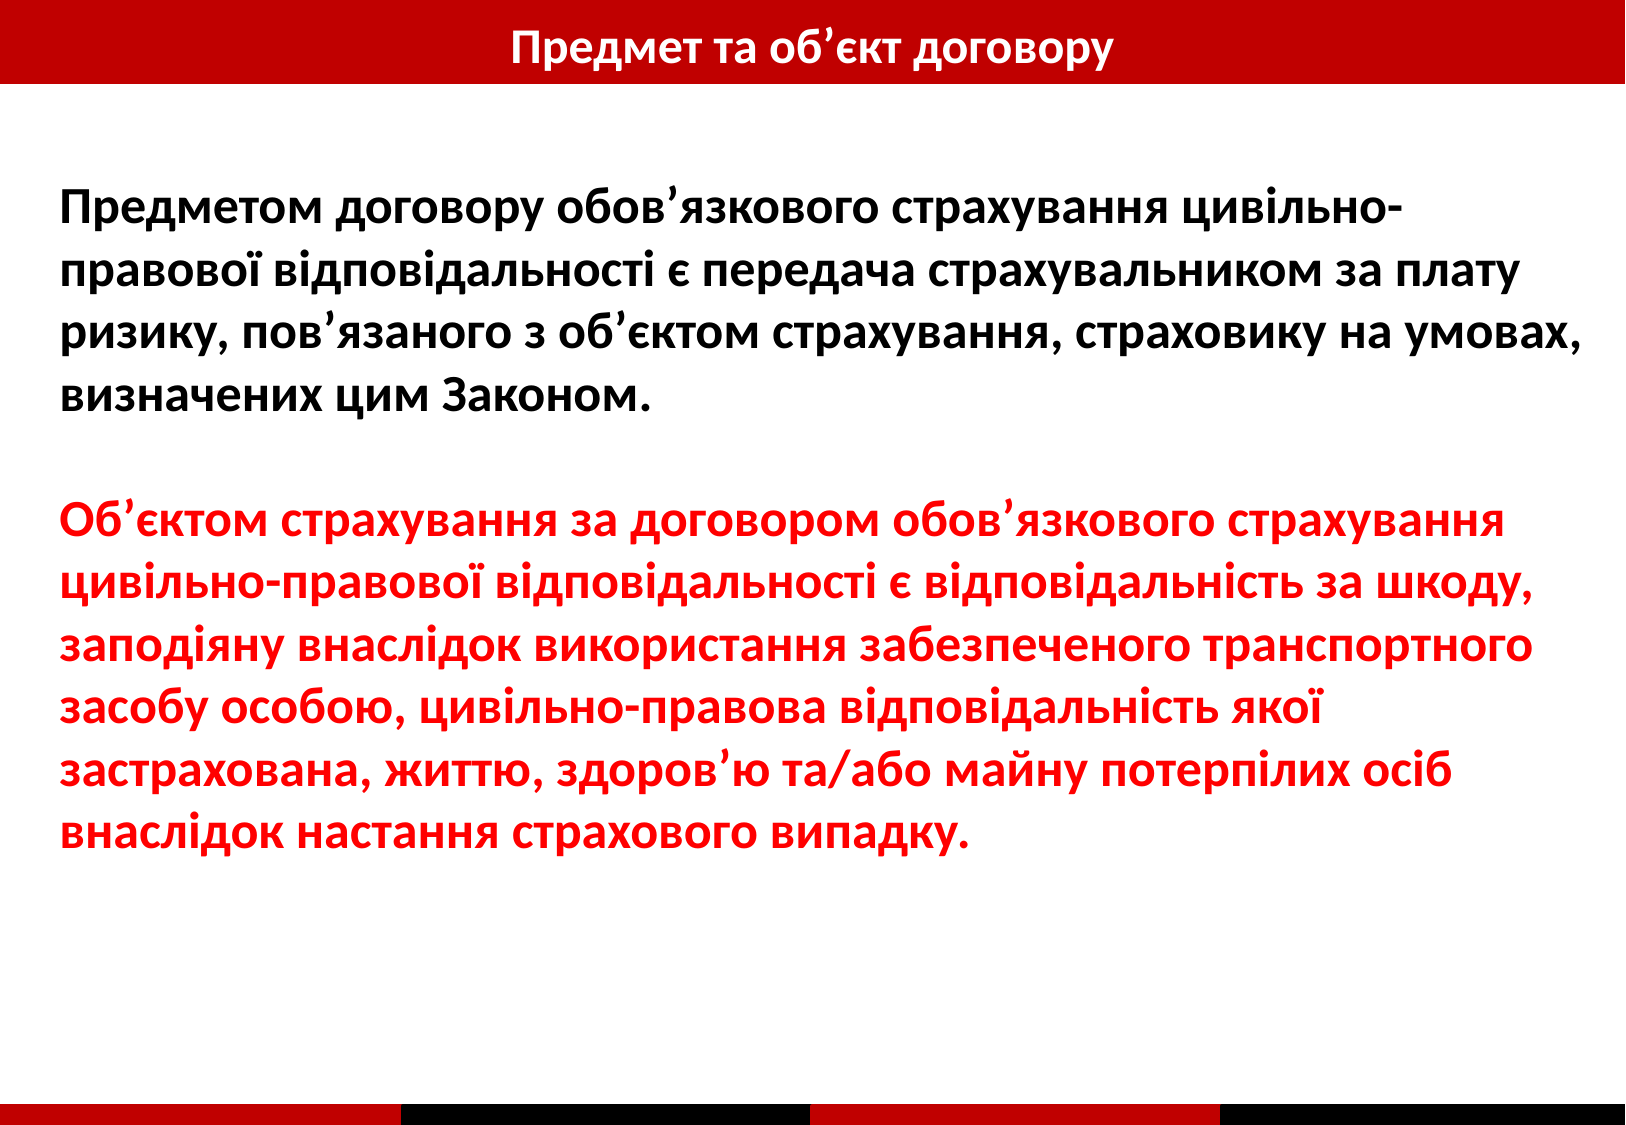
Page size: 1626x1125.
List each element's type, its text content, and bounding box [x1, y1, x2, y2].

text_box [810, 1104, 1220, 1125]
text_box Предметом договору обов’язкового страхування цивільно-правової відповідальності є передача страхувальником за плату ризику, пов’язаного з об’єктом страхування, страховику на умовах, визначених цим Законом. Об’єктом страхування за договором обов’язкового страхування цивільно-правової відповідальності є відповідальність за шкоду, заподіяну внаслідок використання забезпеченого транспортного засобу особою, цивільно-правова відповідальність якої застрахована, життю, здоров’ю та/або майну потерпілих осіб внаслідок настання страхового випадку. [44, 101, 1609, 867]
text_box [0, 1104, 401, 1125]
text_box [1220, 1104, 1625, 1125]
text_box [401, 1104, 810, 1125]
text_box Предмет та об’єкт договору [0, 0, 1625, 84]
